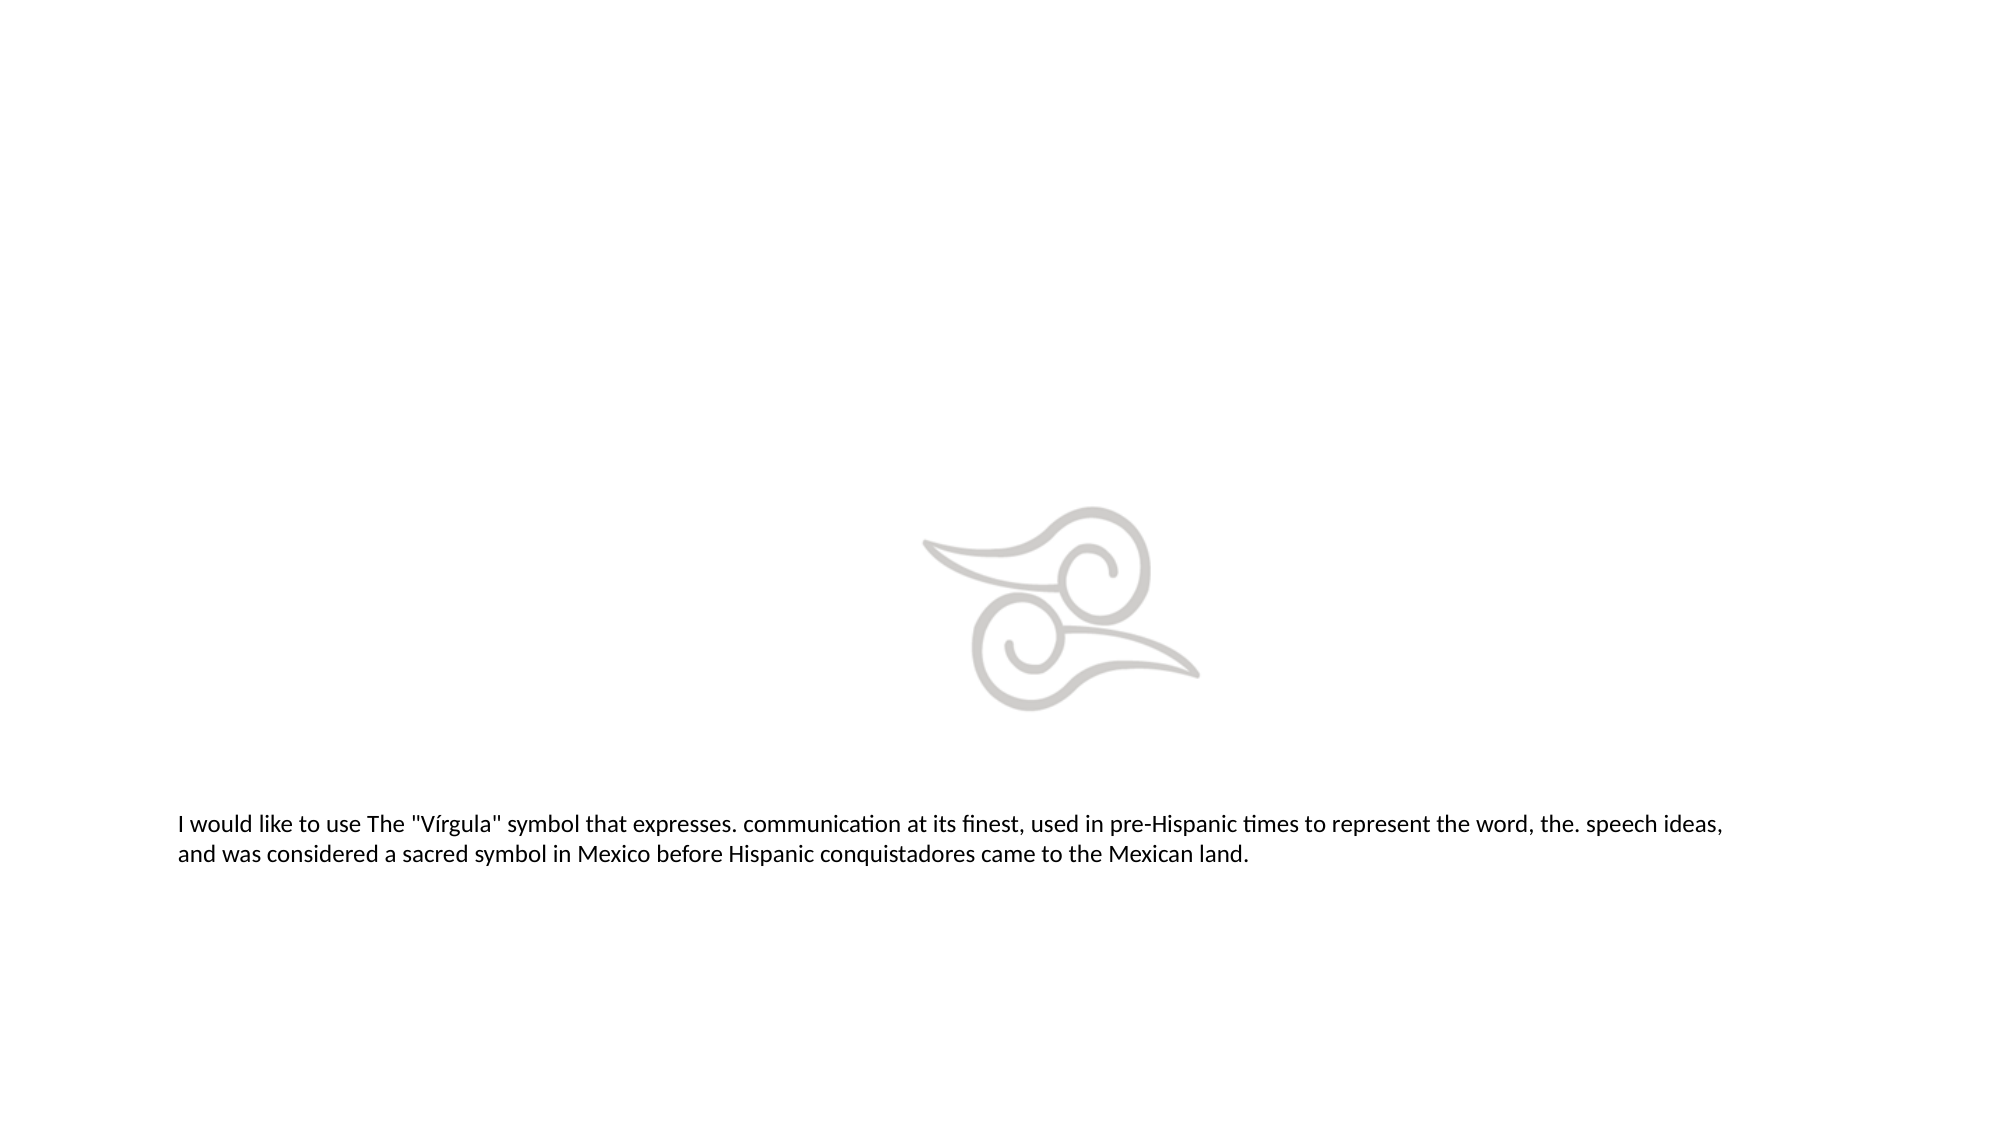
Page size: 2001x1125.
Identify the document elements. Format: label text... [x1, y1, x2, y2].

picture [877, 473, 1218, 721]
text_box I would like to use The "Vírgula" symbol that expresses. communication at its finest, used in pre-Hispanic times to represent the word, the. speech ideas, and was considered a sacred symbol in Mexico before Hispanic conquistadores came to the Mexican land. [163, 800, 1748, 906]
